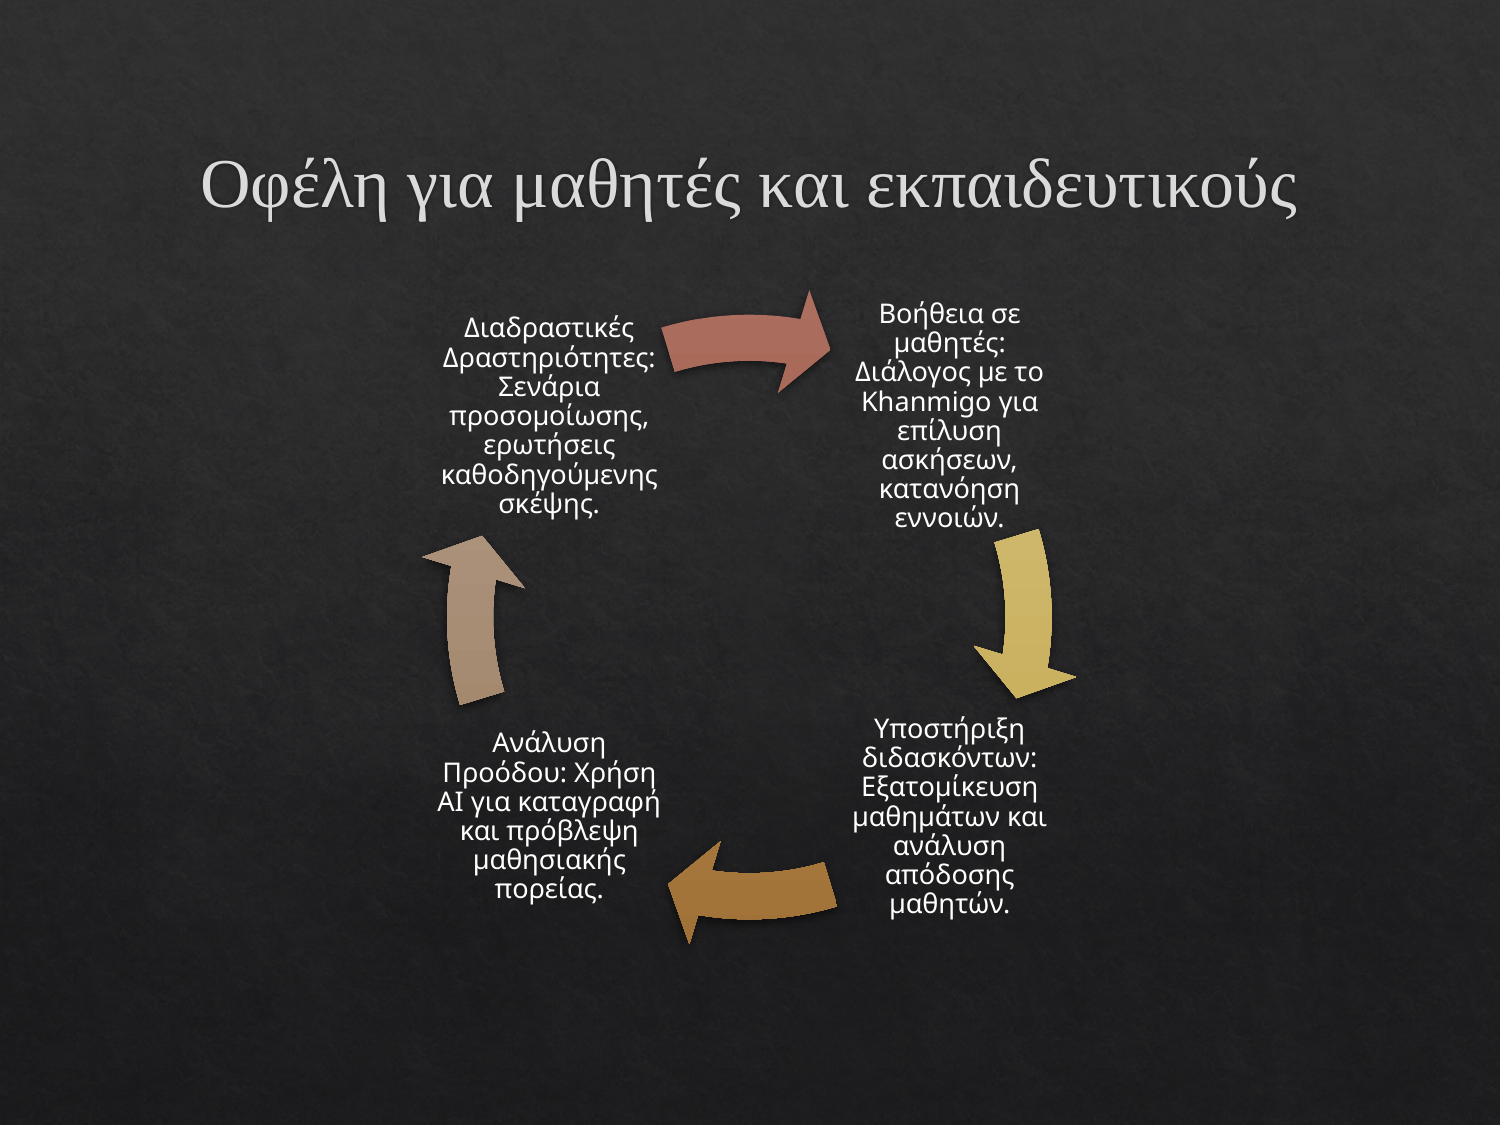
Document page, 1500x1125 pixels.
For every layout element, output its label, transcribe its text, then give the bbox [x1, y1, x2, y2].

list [112, 283, 1387, 951]
title Οφέλη για μαθητές και εκπαιδευτικούς [112, 99, 1387, 260]
